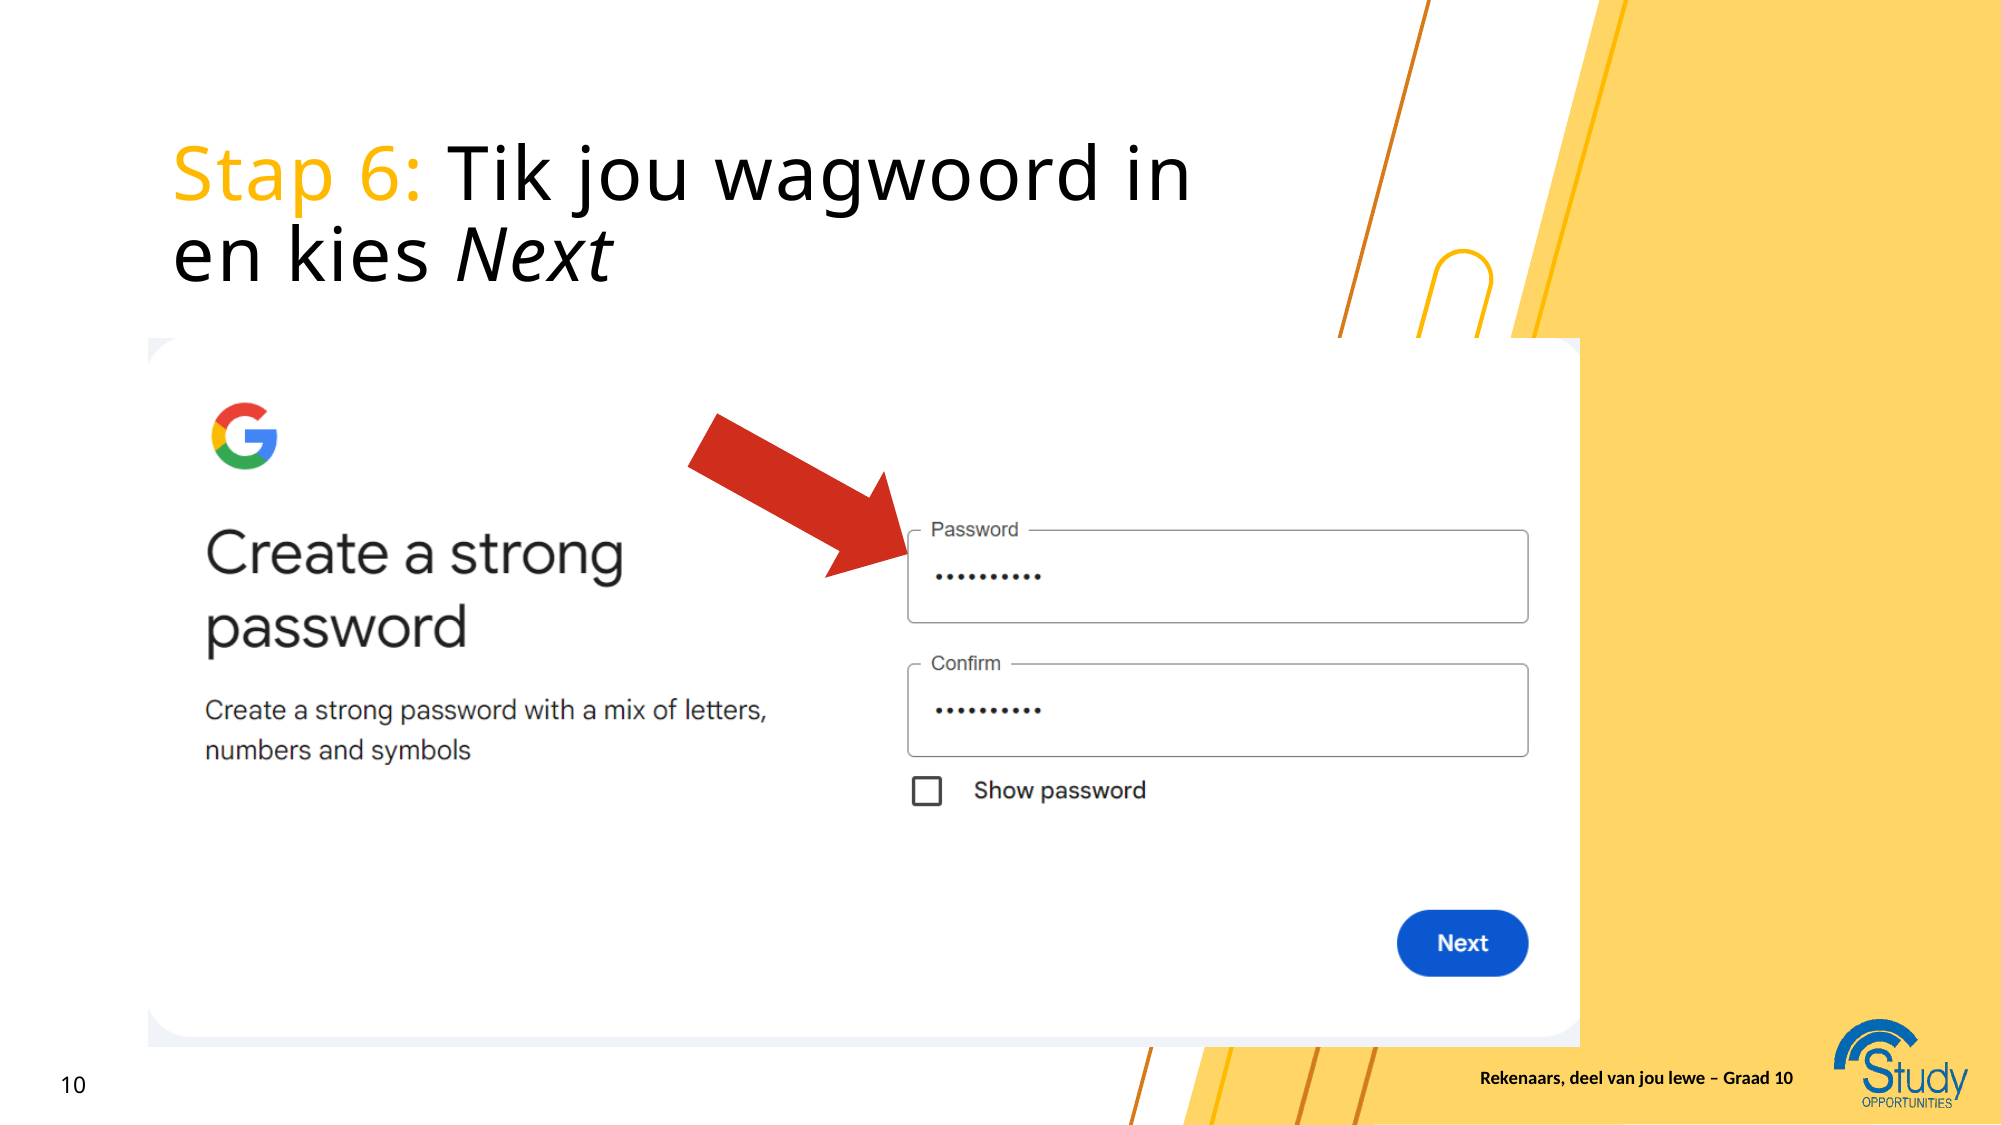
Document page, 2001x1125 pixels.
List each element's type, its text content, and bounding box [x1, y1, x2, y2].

text_box Stap 6: Tik jou wagwoord in en kies Next [157, 54, 1179, 305]
text_box 10 [0, 1062, 102, 1123]
picture [1630, 0, 2001, 1125]
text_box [1208, 0, 1630, 1125]
picture [148, 0, 1581, 1125]
